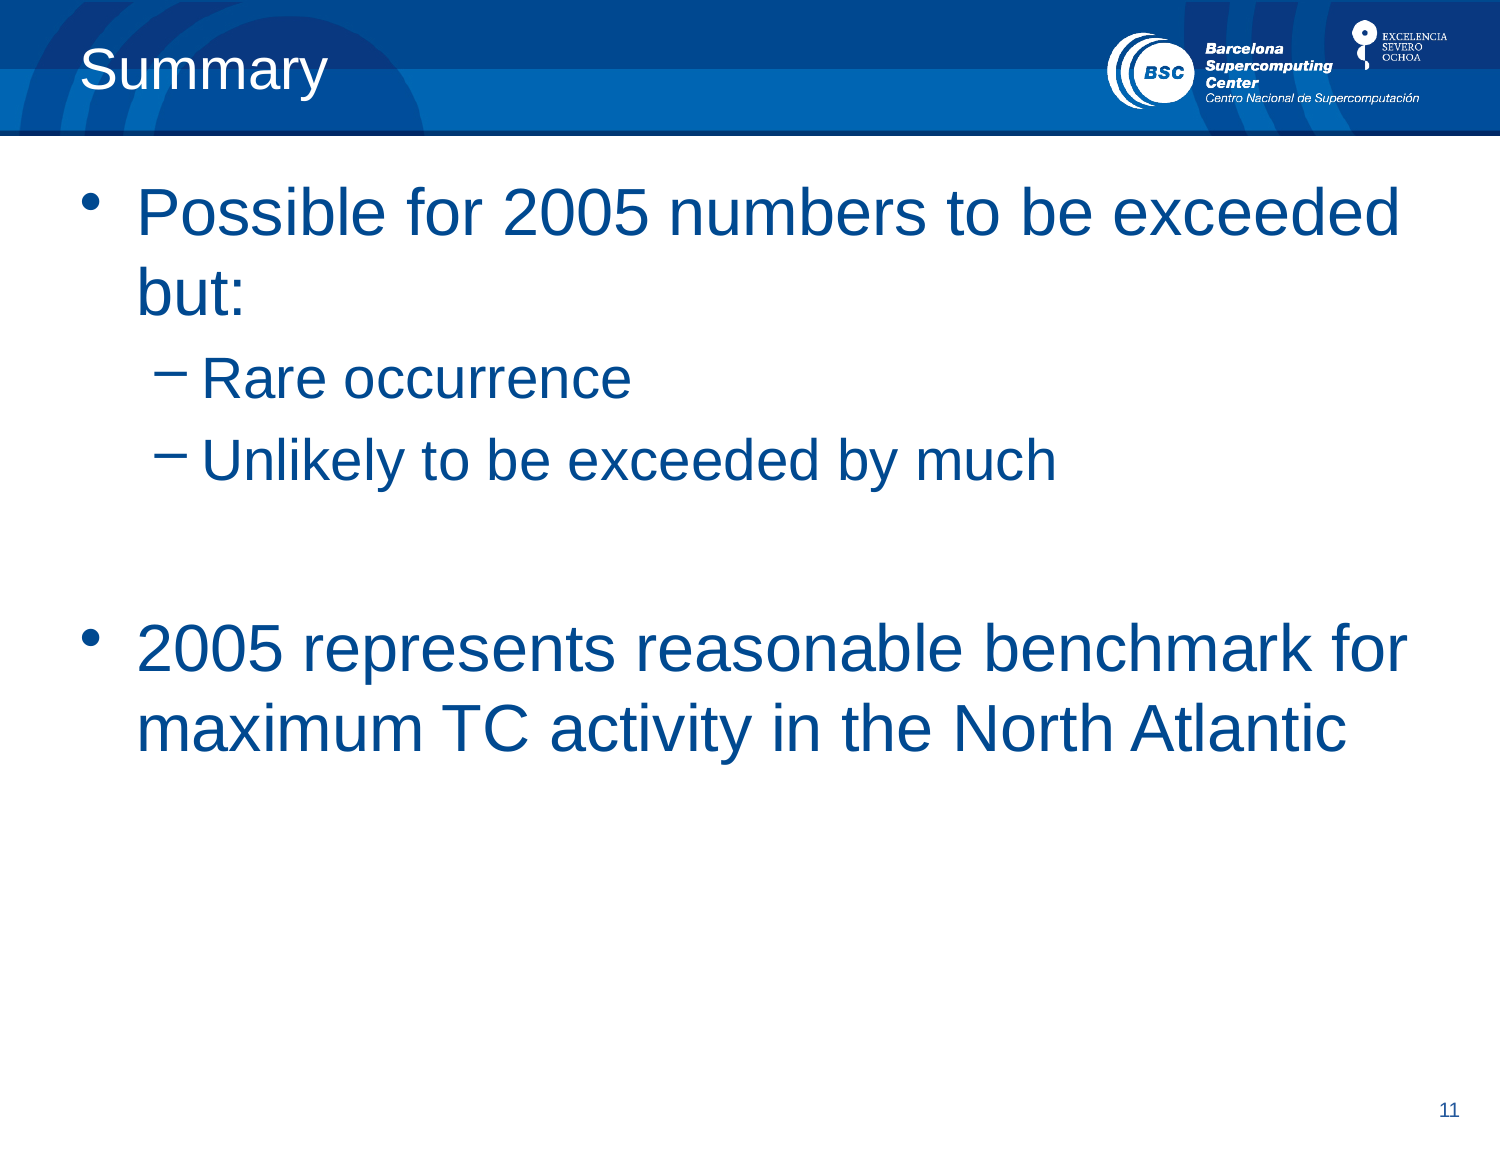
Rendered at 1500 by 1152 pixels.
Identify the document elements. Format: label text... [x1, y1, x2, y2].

picture [0, 0, 1500, 136]
title Summary [65, 23, 1081, 138]
list Possible for 2005 numbers to be exceeded but: Rare occurrence Unlikely to be exceeded by much 2005 represents reasonable benchmark for maximum TC activity in the North Atlantic [64, 161, 1432, 1068]
